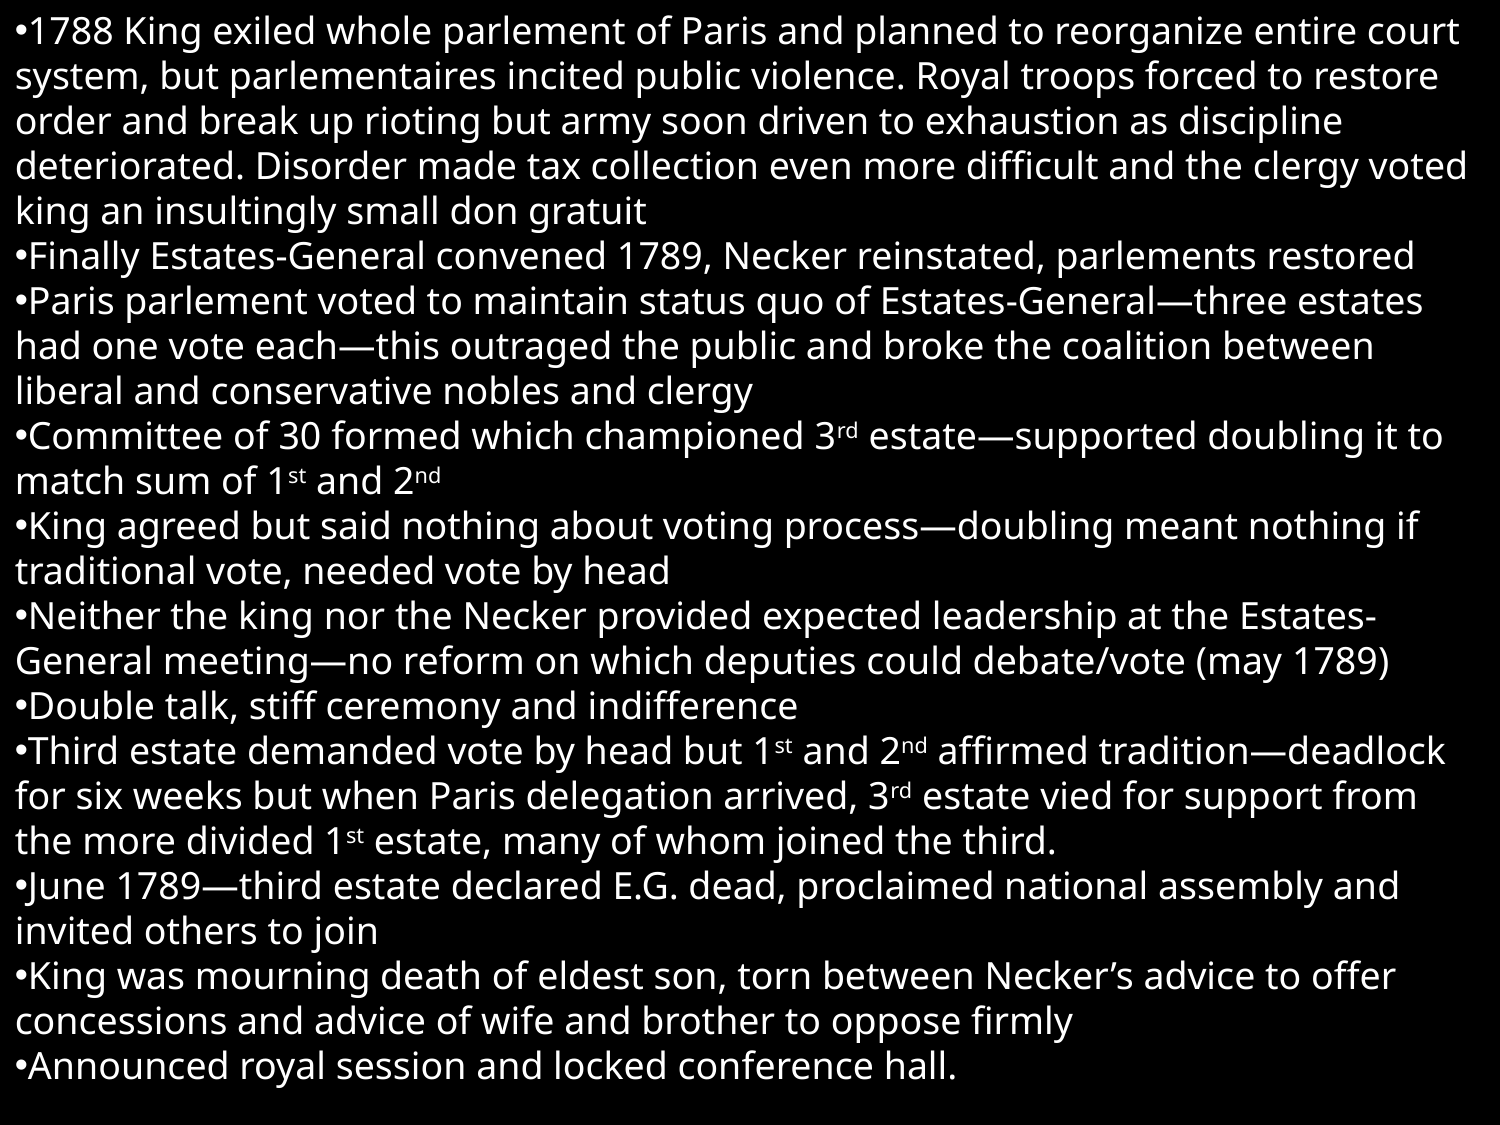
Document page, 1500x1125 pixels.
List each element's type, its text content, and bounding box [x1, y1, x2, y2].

text_box 1788 King exiled whole parlement of Paris and planned to reorganize entire court system, but parlementaires incited public violence. Royal troops forced to restore order and break up rioting but army soon driven to exhaustion as discipline deteriorated. Disorder made tax collection even more difficult and the clergy voted king an insultingly small don gratuit Finally Estates-General convened 1789, Necker reinstated, parlements restored Paris parlement voted to maintain status quo of Estates-General—three estates had one vote each—this outraged the public and broke the coalition between liberal and conservative nobles and clergy Committee of 30 formed which championed 3rd estate—supported doubling it to match sum of 1st and 2nd King agreed but said nothing about voting process—doubling meant nothing if traditional vote, needed vote by head Neither the king nor the Necker provided expected leadership at the Estates-General meeting—no reform on which deputies could debate/vote (may 1789) Double talk, stiff ceremony and indifference Third estate demanded vote by head but 1st and 2nd affirmed tradition—deadlock for six weeks but when Paris delegation arrived, 3rd estate vied for support from the more divided 1st estate, many of whom joined the third. June 1789—third estate declared E.G. dead, proclaimed national assembly and invited others to join King was mourning death of eldest son, torn between Necker’s advice to offer concessions and advice of wife and brother to oppose firmly Announced royal session and locked conference hall. [0, 0, 1500, 1125]
